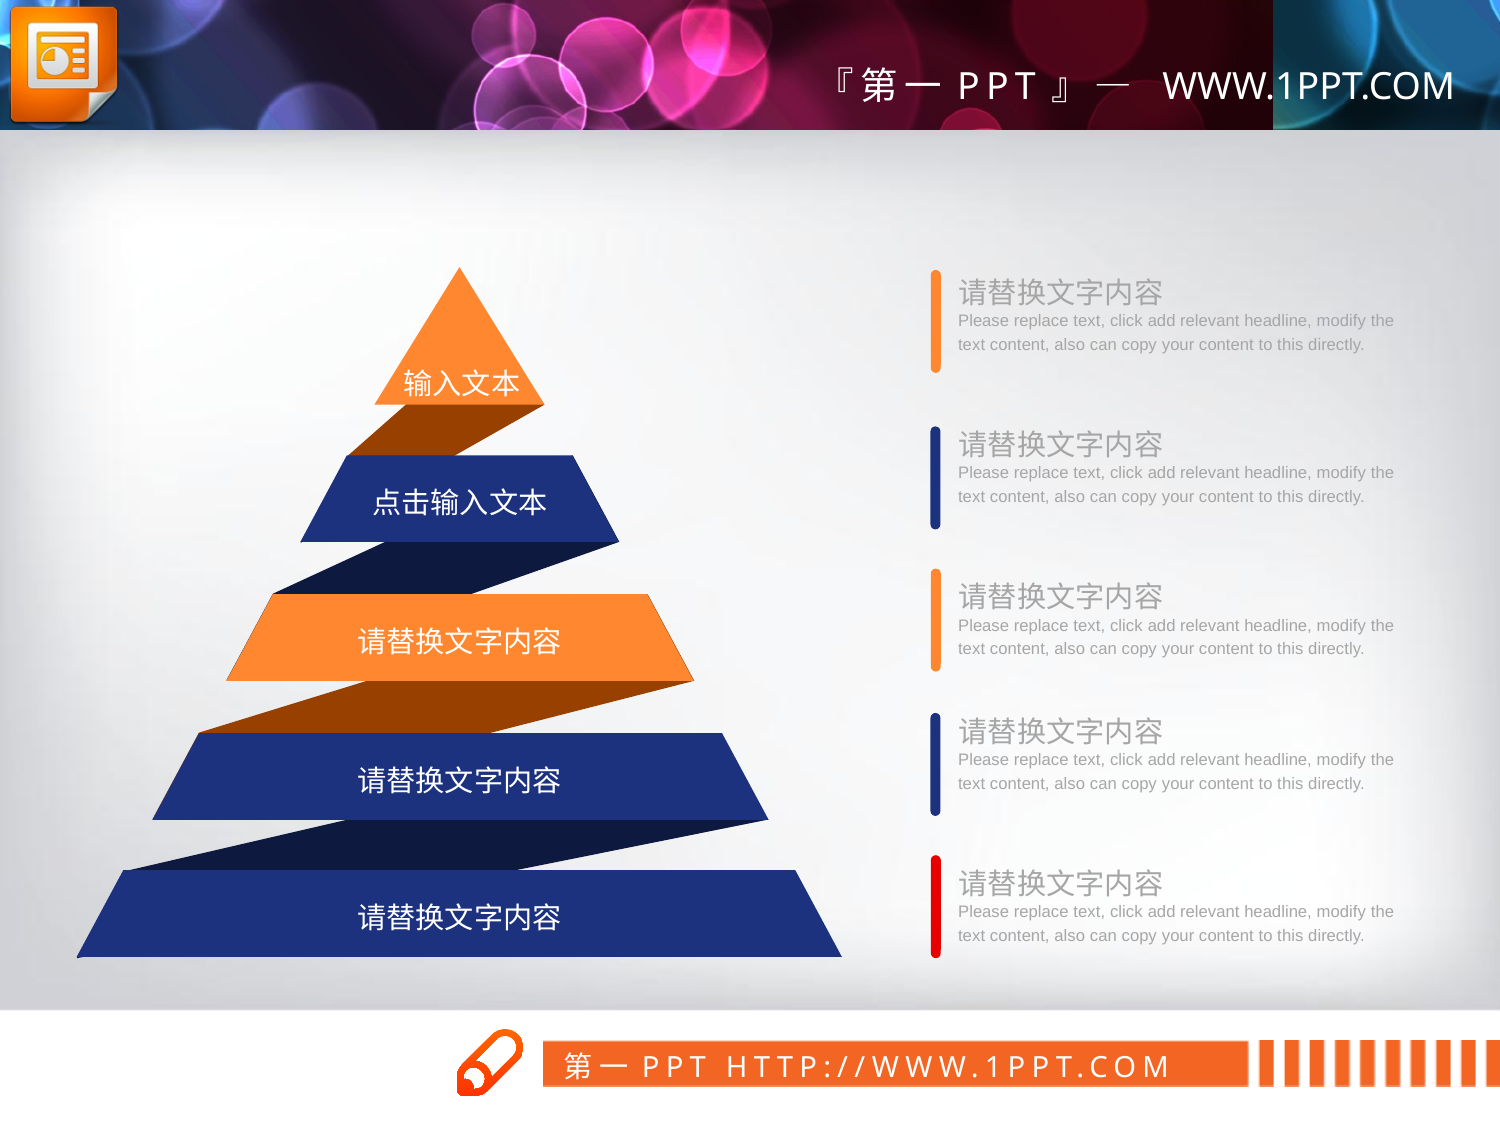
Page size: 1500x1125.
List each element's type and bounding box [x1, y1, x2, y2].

text_box [957, 571, 1402, 657]
text_box [152, 732, 769, 821]
text_box [300, 454, 619, 543]
text_box [957, 858, 1402, 944]
text_box [76, 869, 843, 958]
text_box [138, 828, 727, 868]
picture [0, 0, 1500, 1012]
text_box [930, 269, 941, 373]
text_box [350, 424, 511, 453]
text_box [226, 593, 694, 682]
text_box [930, 712, 941, 816]
text_box [957, 705, 1402, 792]
text_box [930, 855, 941, 959]
text_box [957, 419, 1402, 505]
text_box [957, 267, 1402, 353]
picture [543, 1040, 1500, 1087]
text_box [930, 426, 941, 530]
text_box [930, 568, 941, 672]
text_box [374, 266, 547, 415]
text_box [204, 689, 663, 731]
text_box [276, 550, 597, 592]
